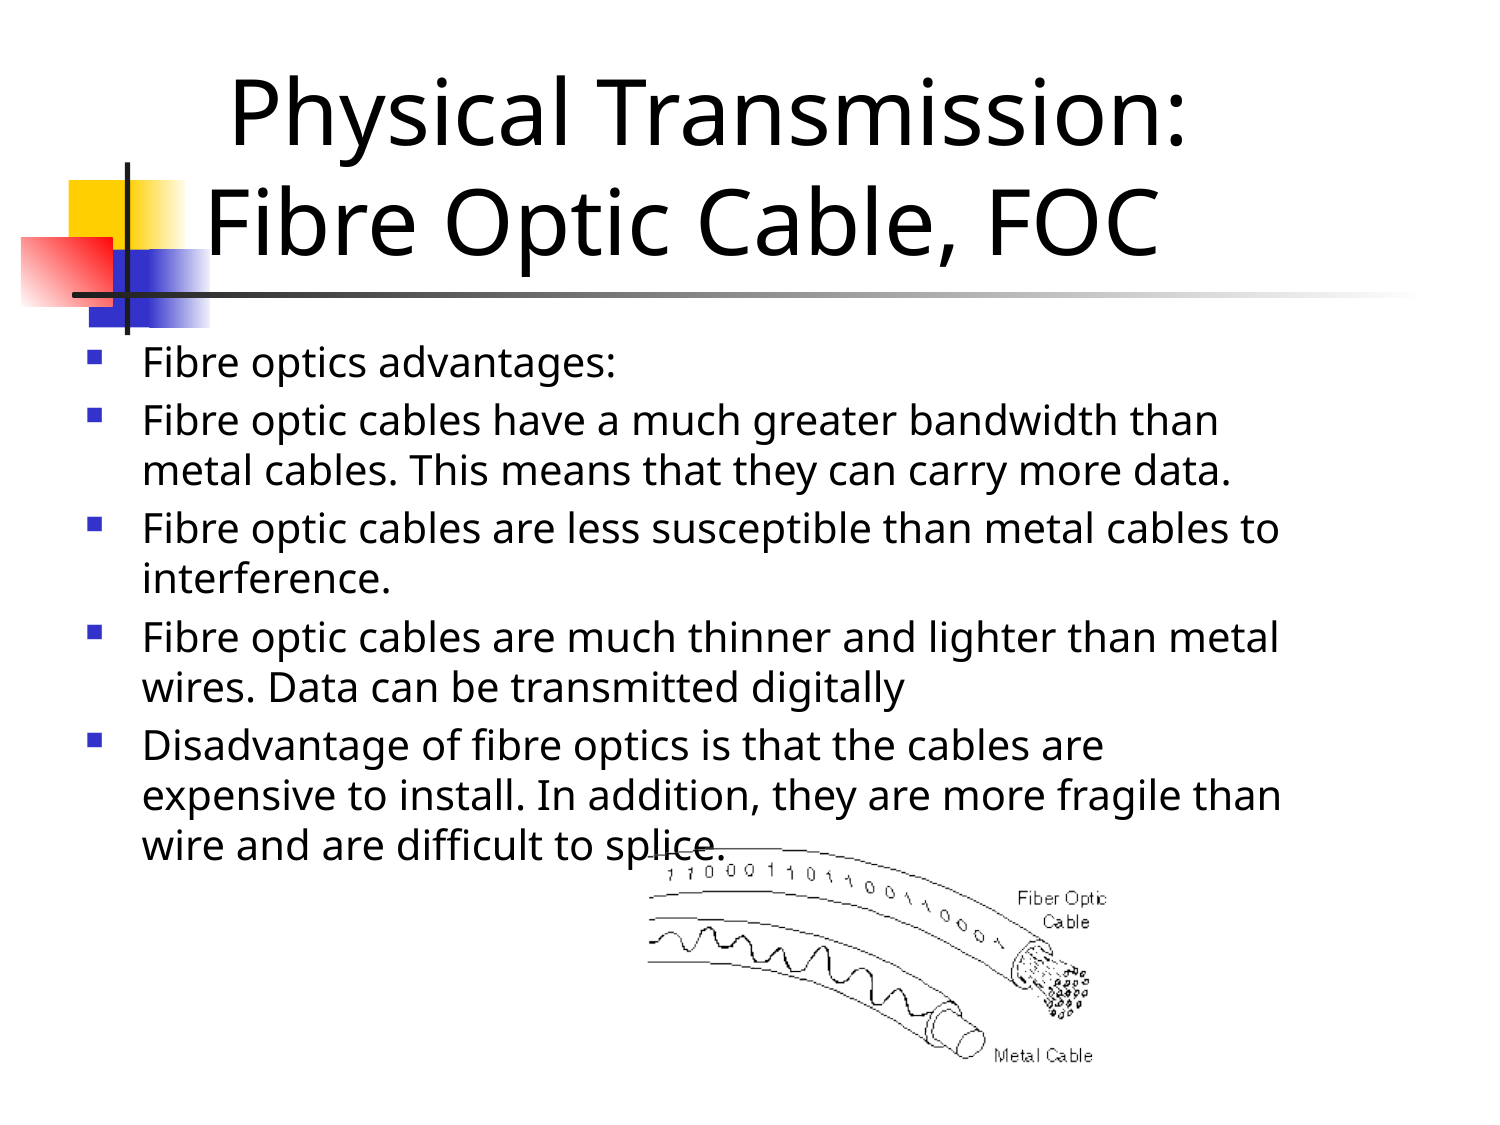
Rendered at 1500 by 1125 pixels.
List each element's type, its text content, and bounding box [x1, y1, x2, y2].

list Fibre optics advantages: Fibre optic cables have a much greater bandwidth than metal cables. This means that they can carry more data. Fibre optic cables are less susceptible than metal cables to interference. Fibre optic cables are much thinner and lighter than metal wires. Data can be transmitted digitally Disadvantage of fibre optics is that the cables are expensive to install. In addition, they are more fragile than wire and are difficult to splice. [70, 269, 1302, 1067]
title Physical Transmission: Fibre Optic Cable, FOC [188, 34, 1348, 282]
picture [632, 831, 1127, 1078]
